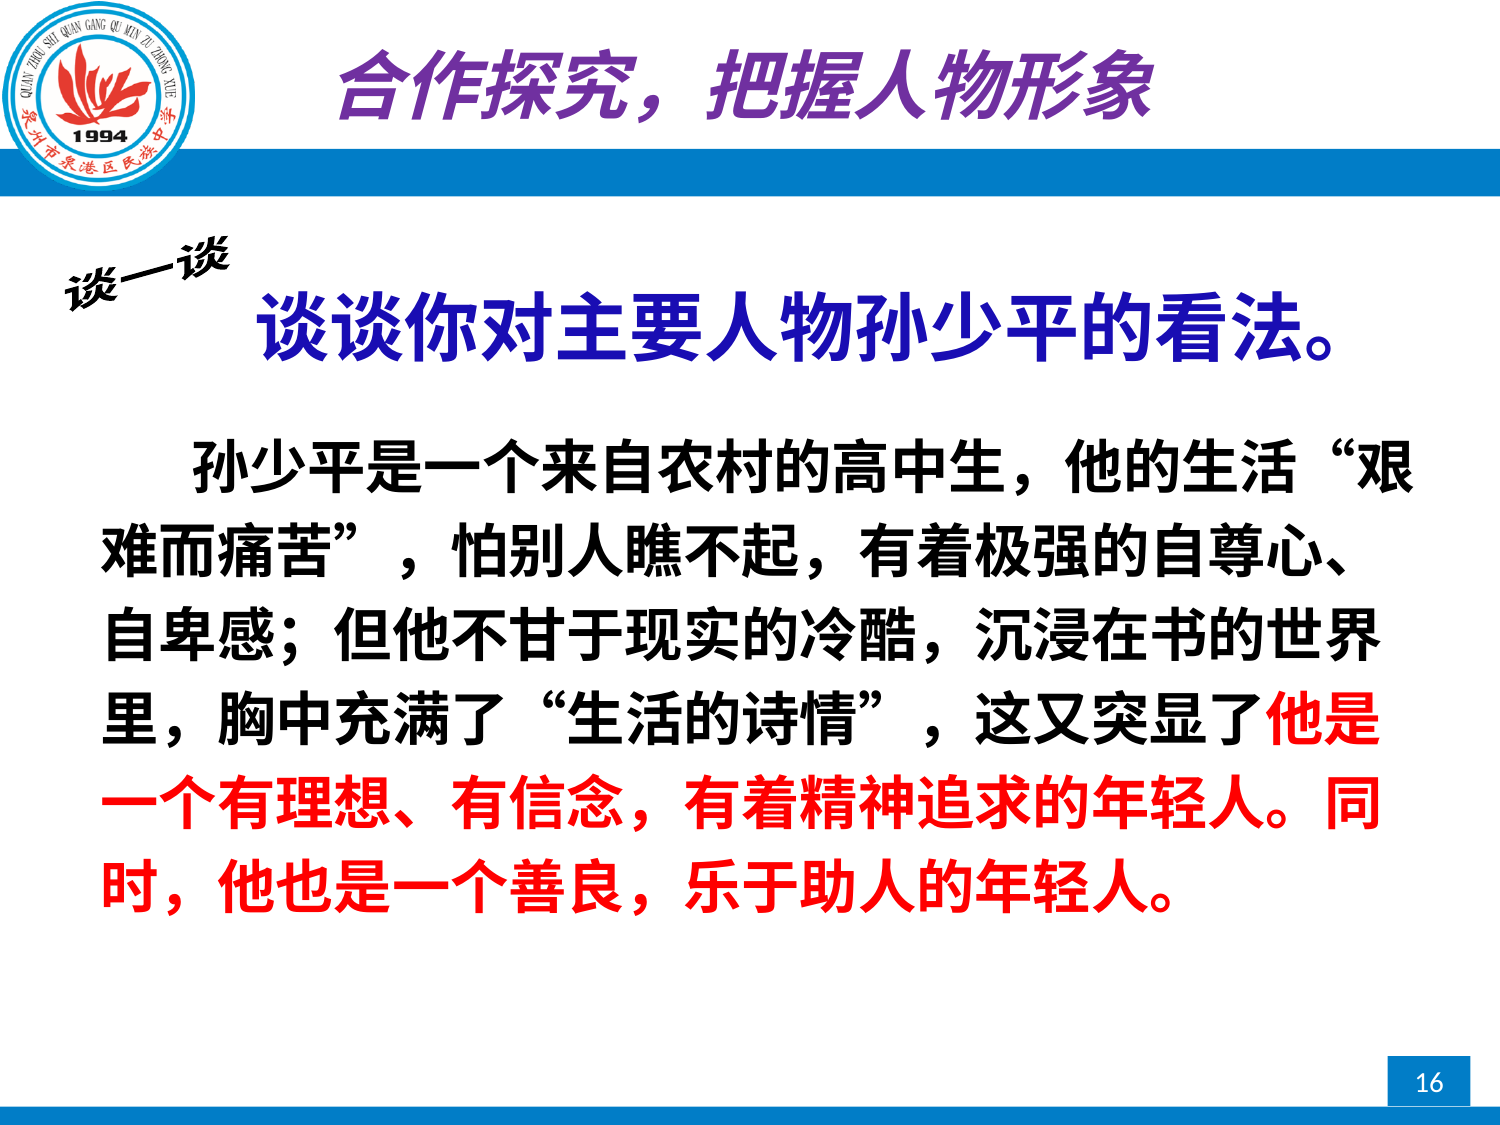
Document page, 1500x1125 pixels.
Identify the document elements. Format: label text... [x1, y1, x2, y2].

picture [110, 1, 195, 79]
picture [2, 107, 78, 191]
text_box 合作探究，把握人物形象 [312, 30, 1211, 136]
picture [2, 1, 88, 86]
picture [120, 114, 195, 191]
title 谈谈你对主要人物孙少平的看法。 [149, 231, 1500, 420]
picture [9, 6, 189, 186]
list 孙少平是一个来自农村的高中生，他的生活“艰难而痛苦”，怕别人瞧不起，有着极强的自尊心、自卑感；但他不甘于现实的冷酷，沉浸在书的世界里，胸中充满了“生活的诗情”，这又突显了他是一个有理想、有信念，有着精神追求的年轻人。同时，他也是一个善良，乐于助人的年轻人。 [29, 408, 1436, 988]
